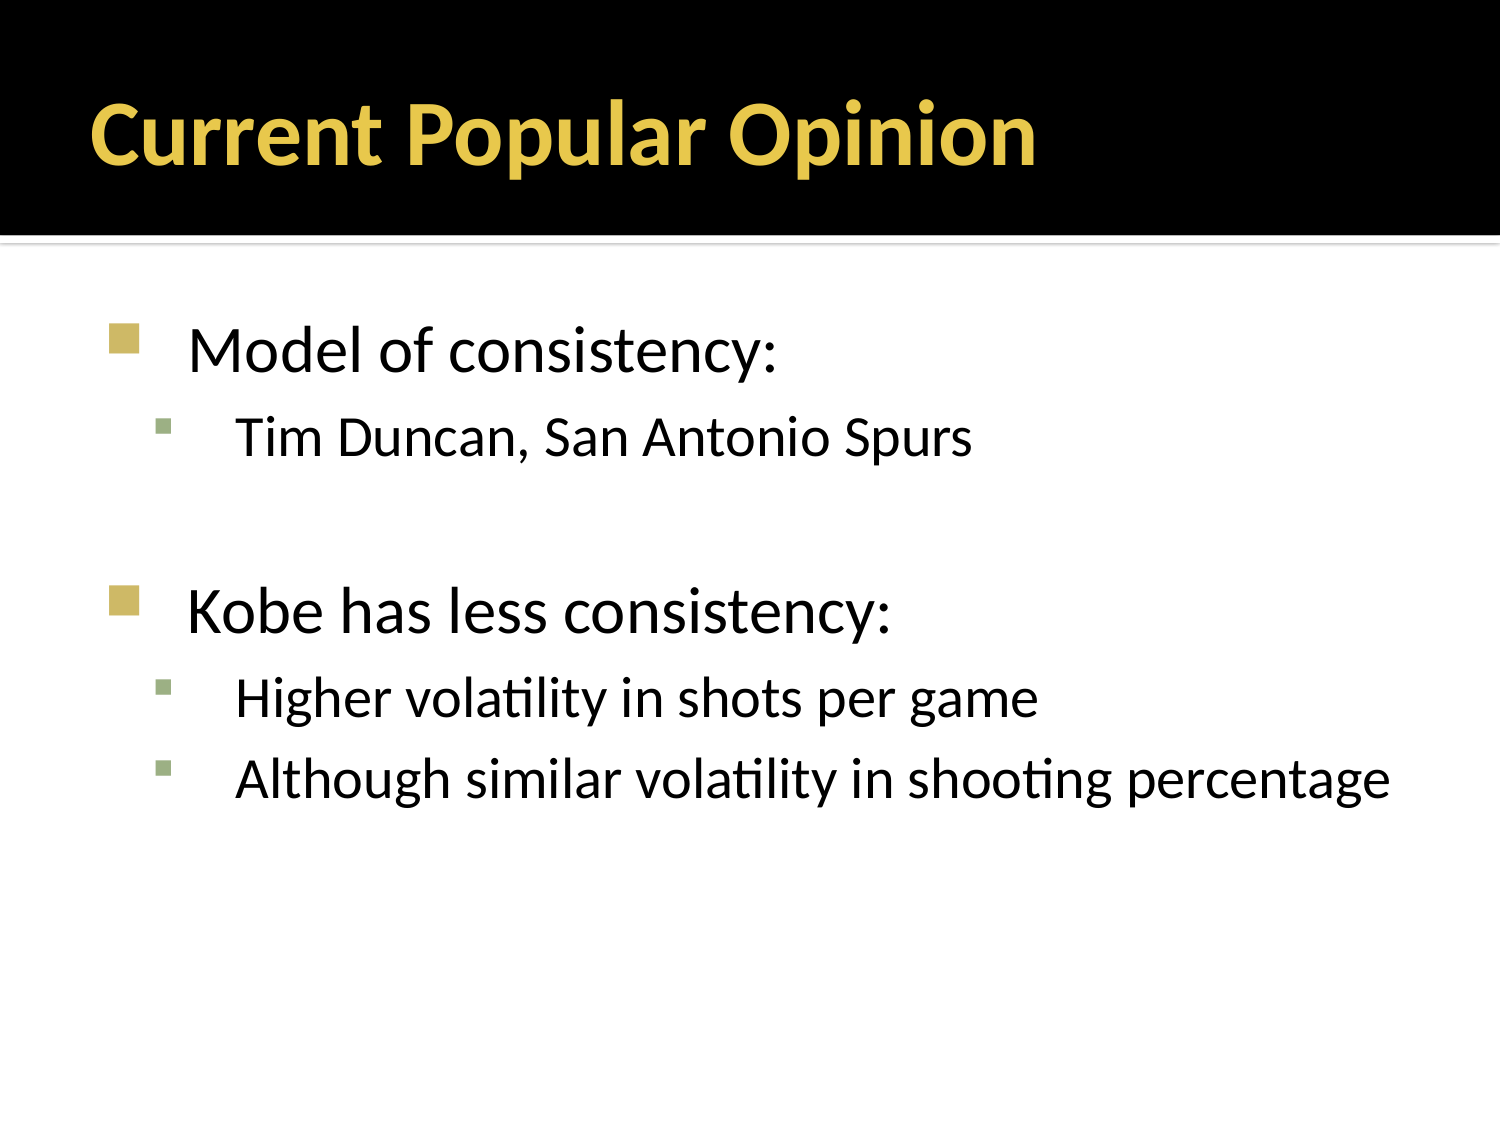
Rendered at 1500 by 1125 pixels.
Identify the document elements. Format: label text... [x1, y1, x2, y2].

title Current Popular Opinion [75, 25, 1425, 231]
list Model of consistency: Tim Duncan, San Antonio Spurs Kobe has less consistency: Higher volatility in shots per game Although similar volatility in shooting percentage [75, 291, 1425, 1050]
